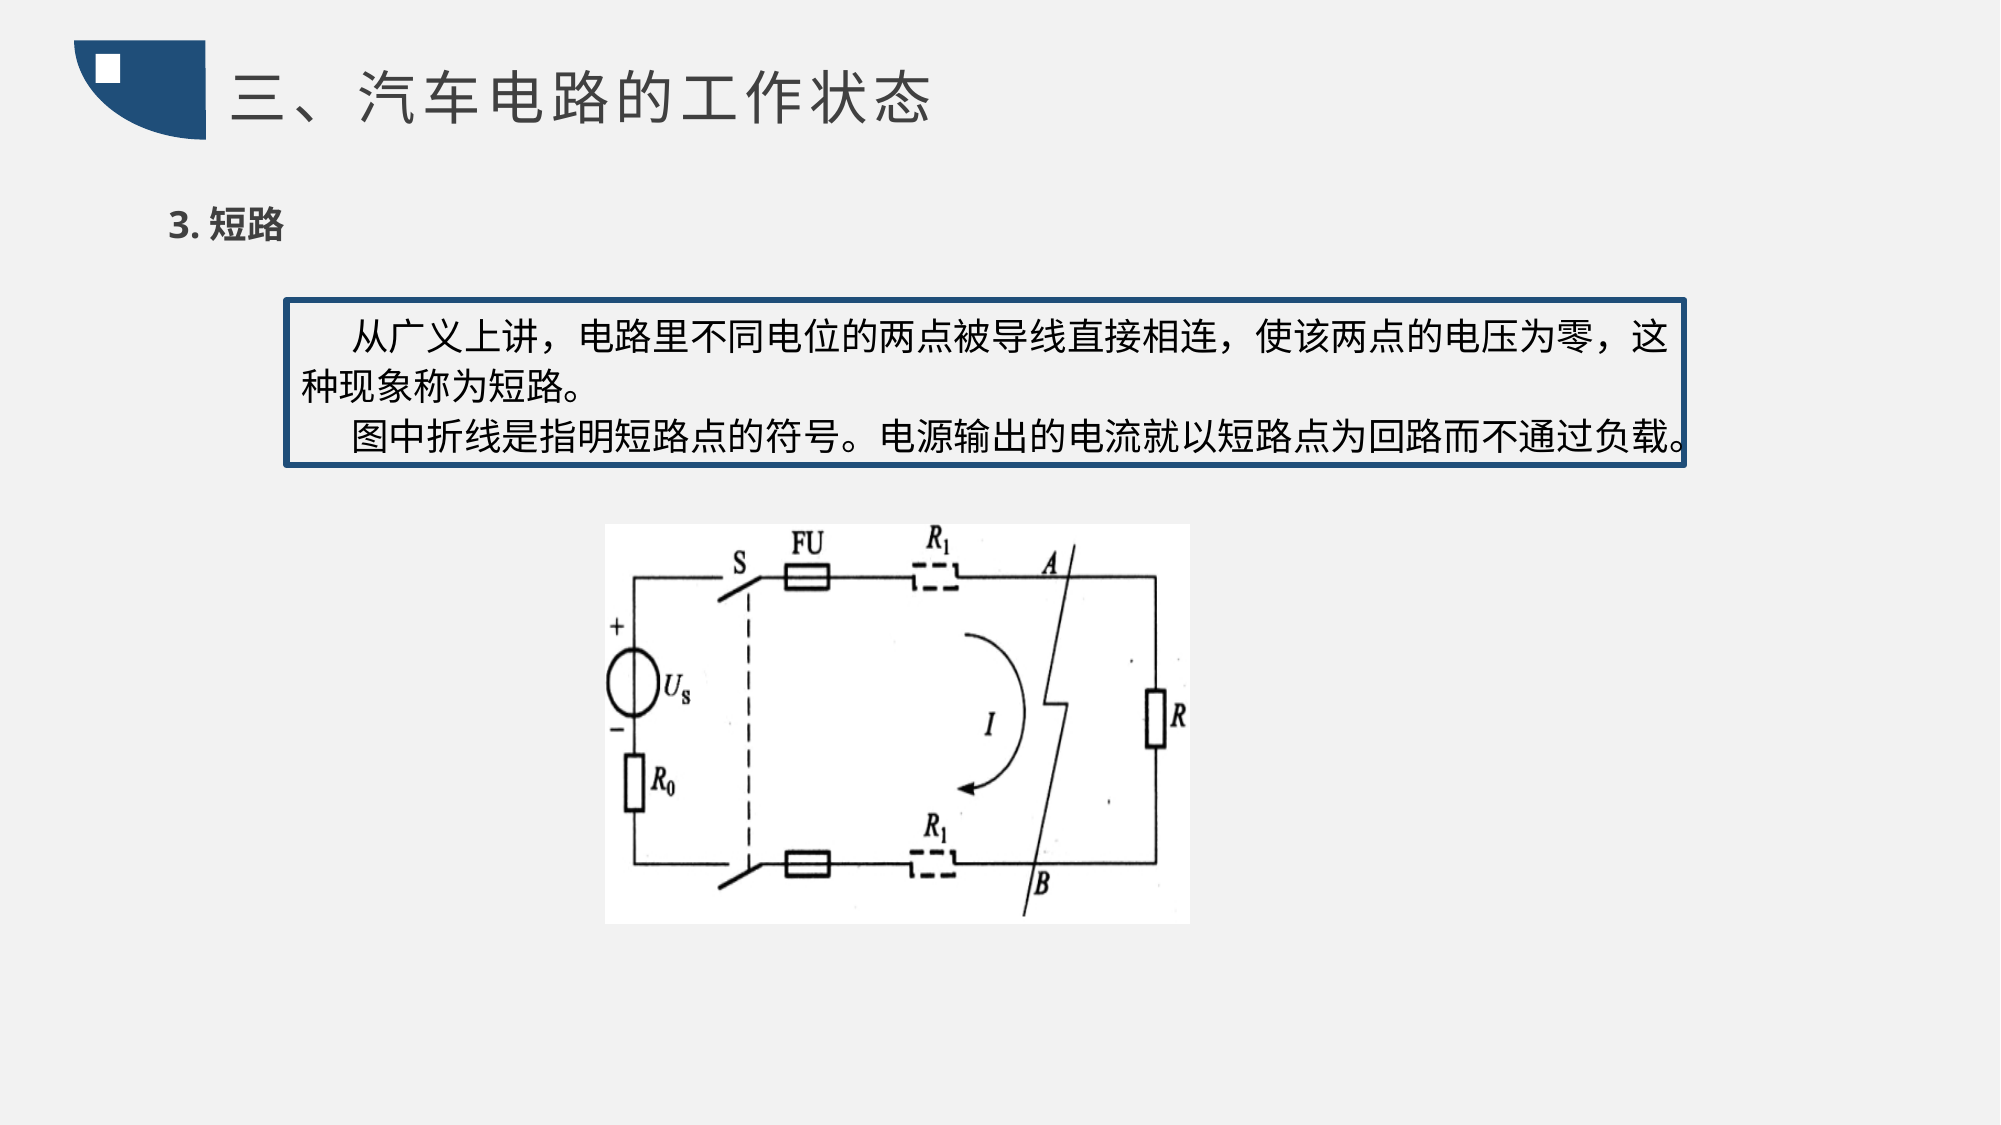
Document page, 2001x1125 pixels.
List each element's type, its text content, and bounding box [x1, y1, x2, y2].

text_box 3.短路 [153, 171, 1921, 254]
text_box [74, 0, 1070, 140]
text_box 从广义上讲，电路里不同电位的两点被导线直接相连，使该两点的电压为零，这种现象称为短路。 图中折线是指明短路点的符号。电源输出的电流就以短路点为回路而不通过负载。 [286, 300, 1685, 465]
picture [605, 524, 1190, 924]
